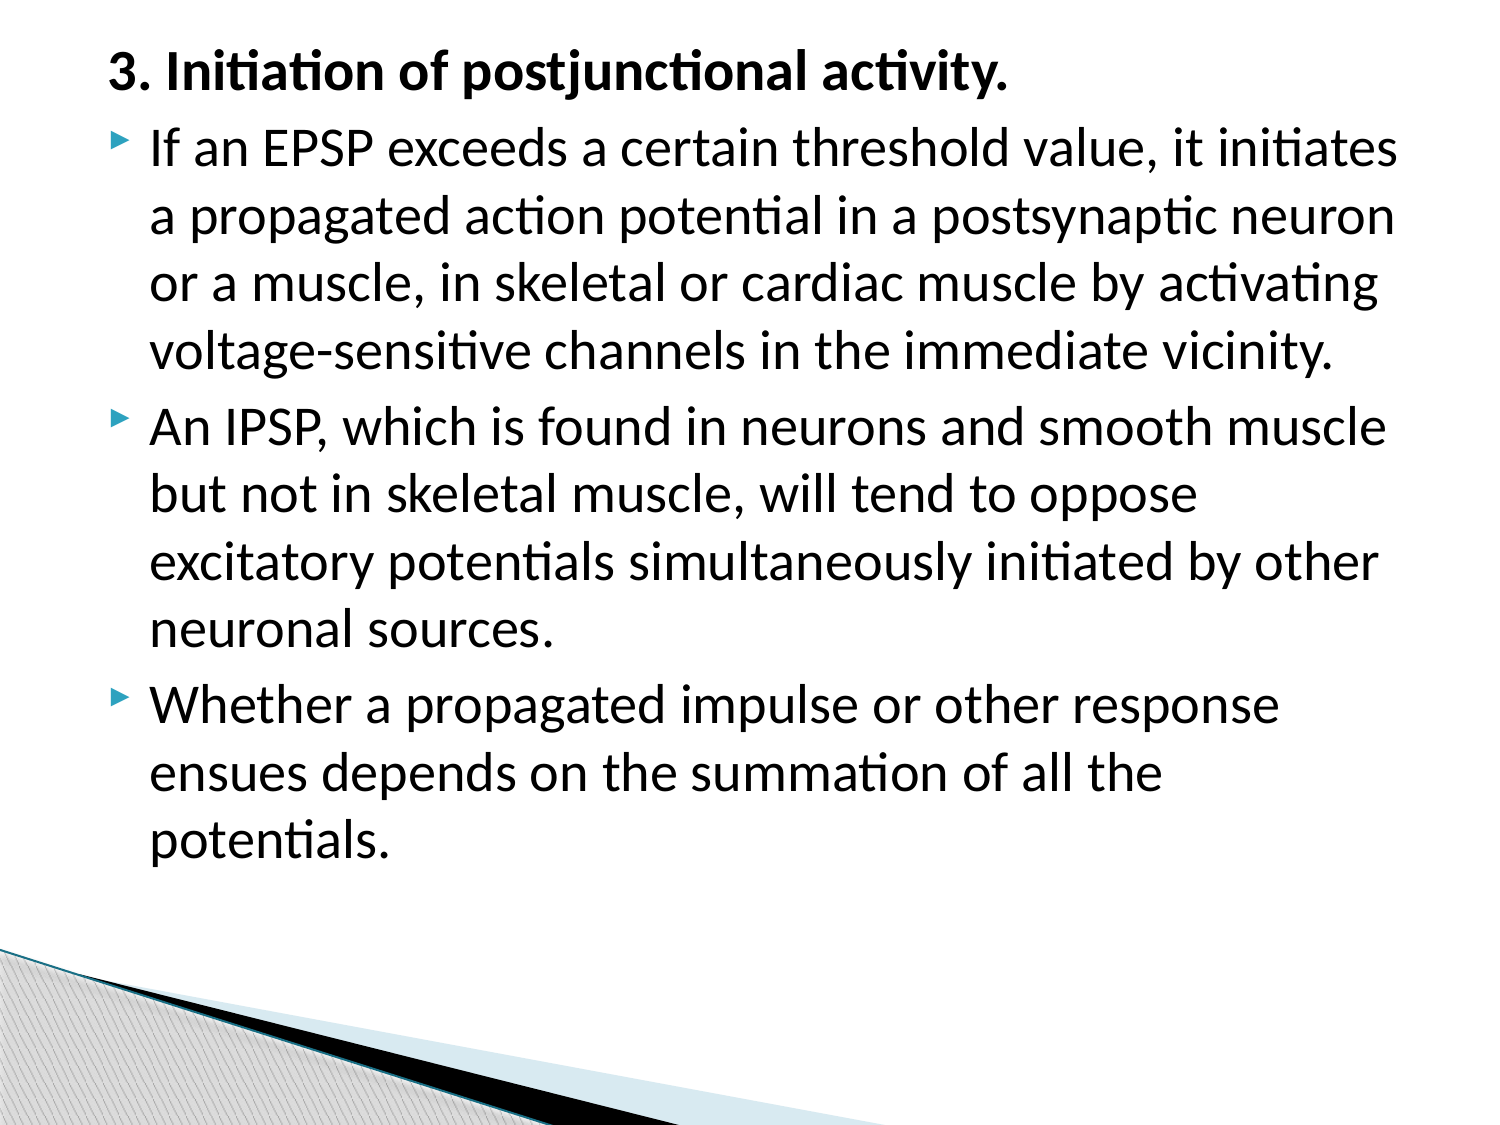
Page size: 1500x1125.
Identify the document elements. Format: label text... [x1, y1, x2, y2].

list 3. Initiation of postjunctional activity. If an EPSP exceeds a certain threshold value, it initiates a propagated action potential in a postsynaptic neuron or a muscle, in skeletal or cardiac muscle by activating voltage-sensitive channels in the immediate vicinity. An IPSP, which is found in neurons and smooth muscle but not in skeletal muscle, will tend to oppose excitatory potentials simultaneously initiated by other neuronal sources. Whether a propagated impulse or other response ensues depends on the summation of all the potentials. [75, 24, 1425, 986]
